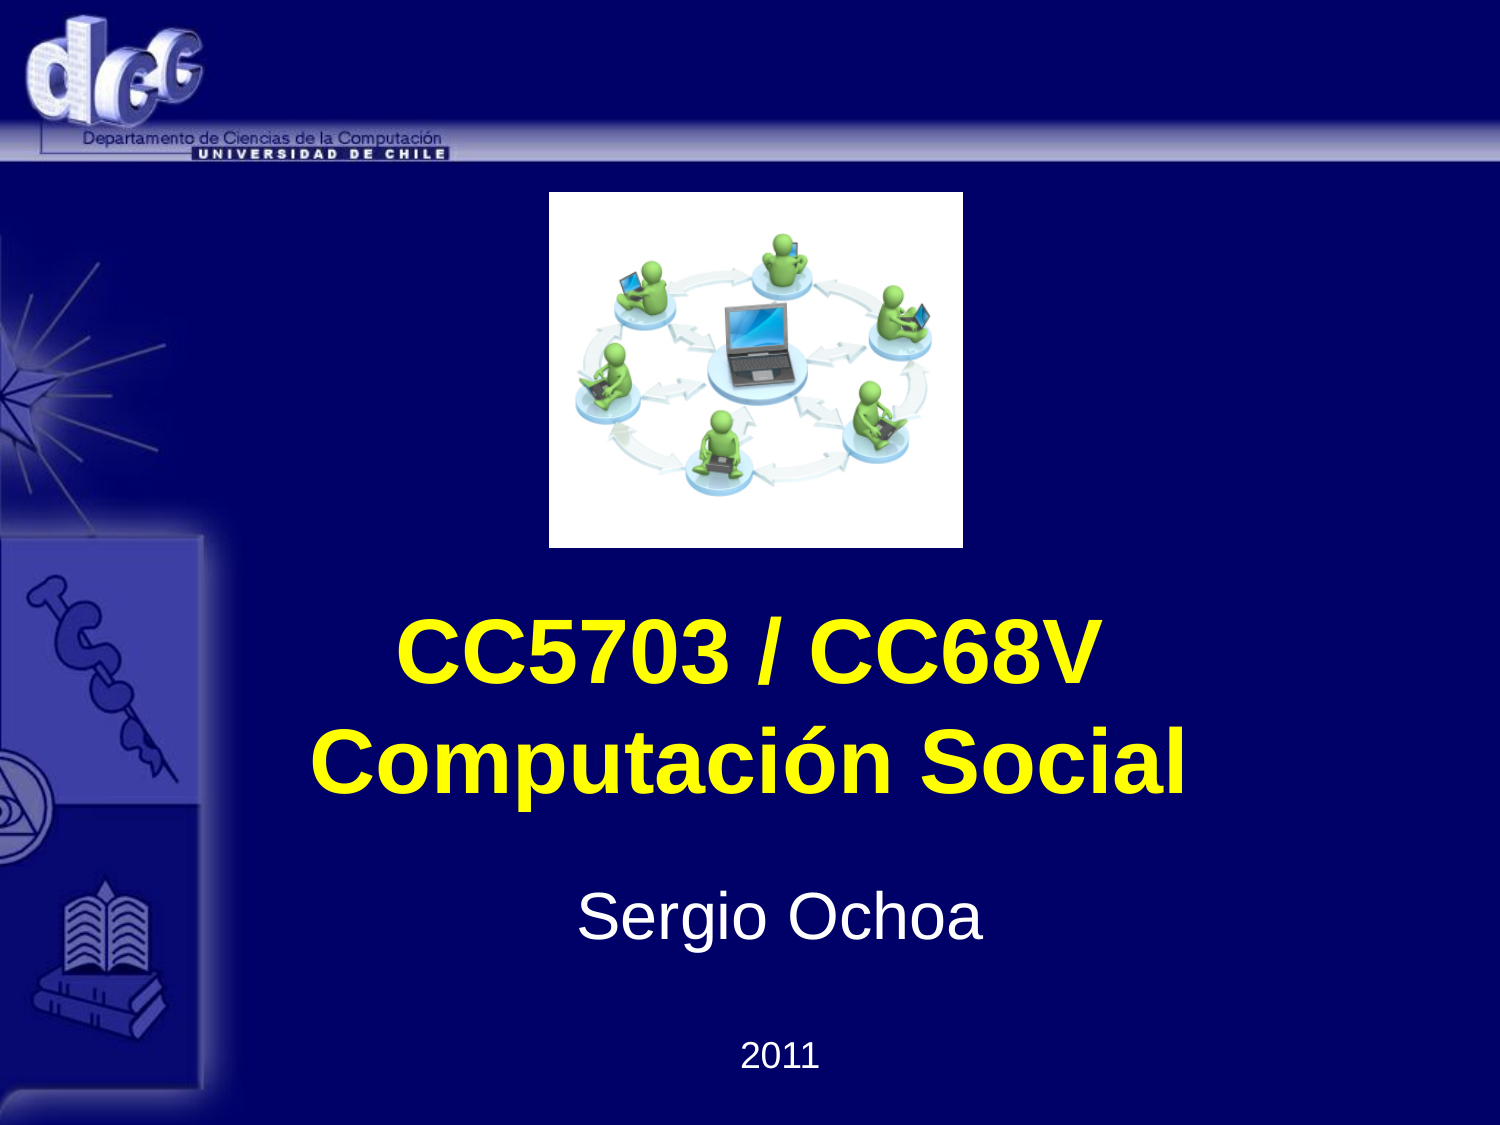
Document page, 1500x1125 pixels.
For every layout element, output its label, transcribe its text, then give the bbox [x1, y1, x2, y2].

picture [0, 0, 1500, 1125]
title CC5703 / CC68V Computación Social [112, 580, 1388, 823]
subtitle Sergio Ochoa 2011 [254, 865, 1306, 1125]
